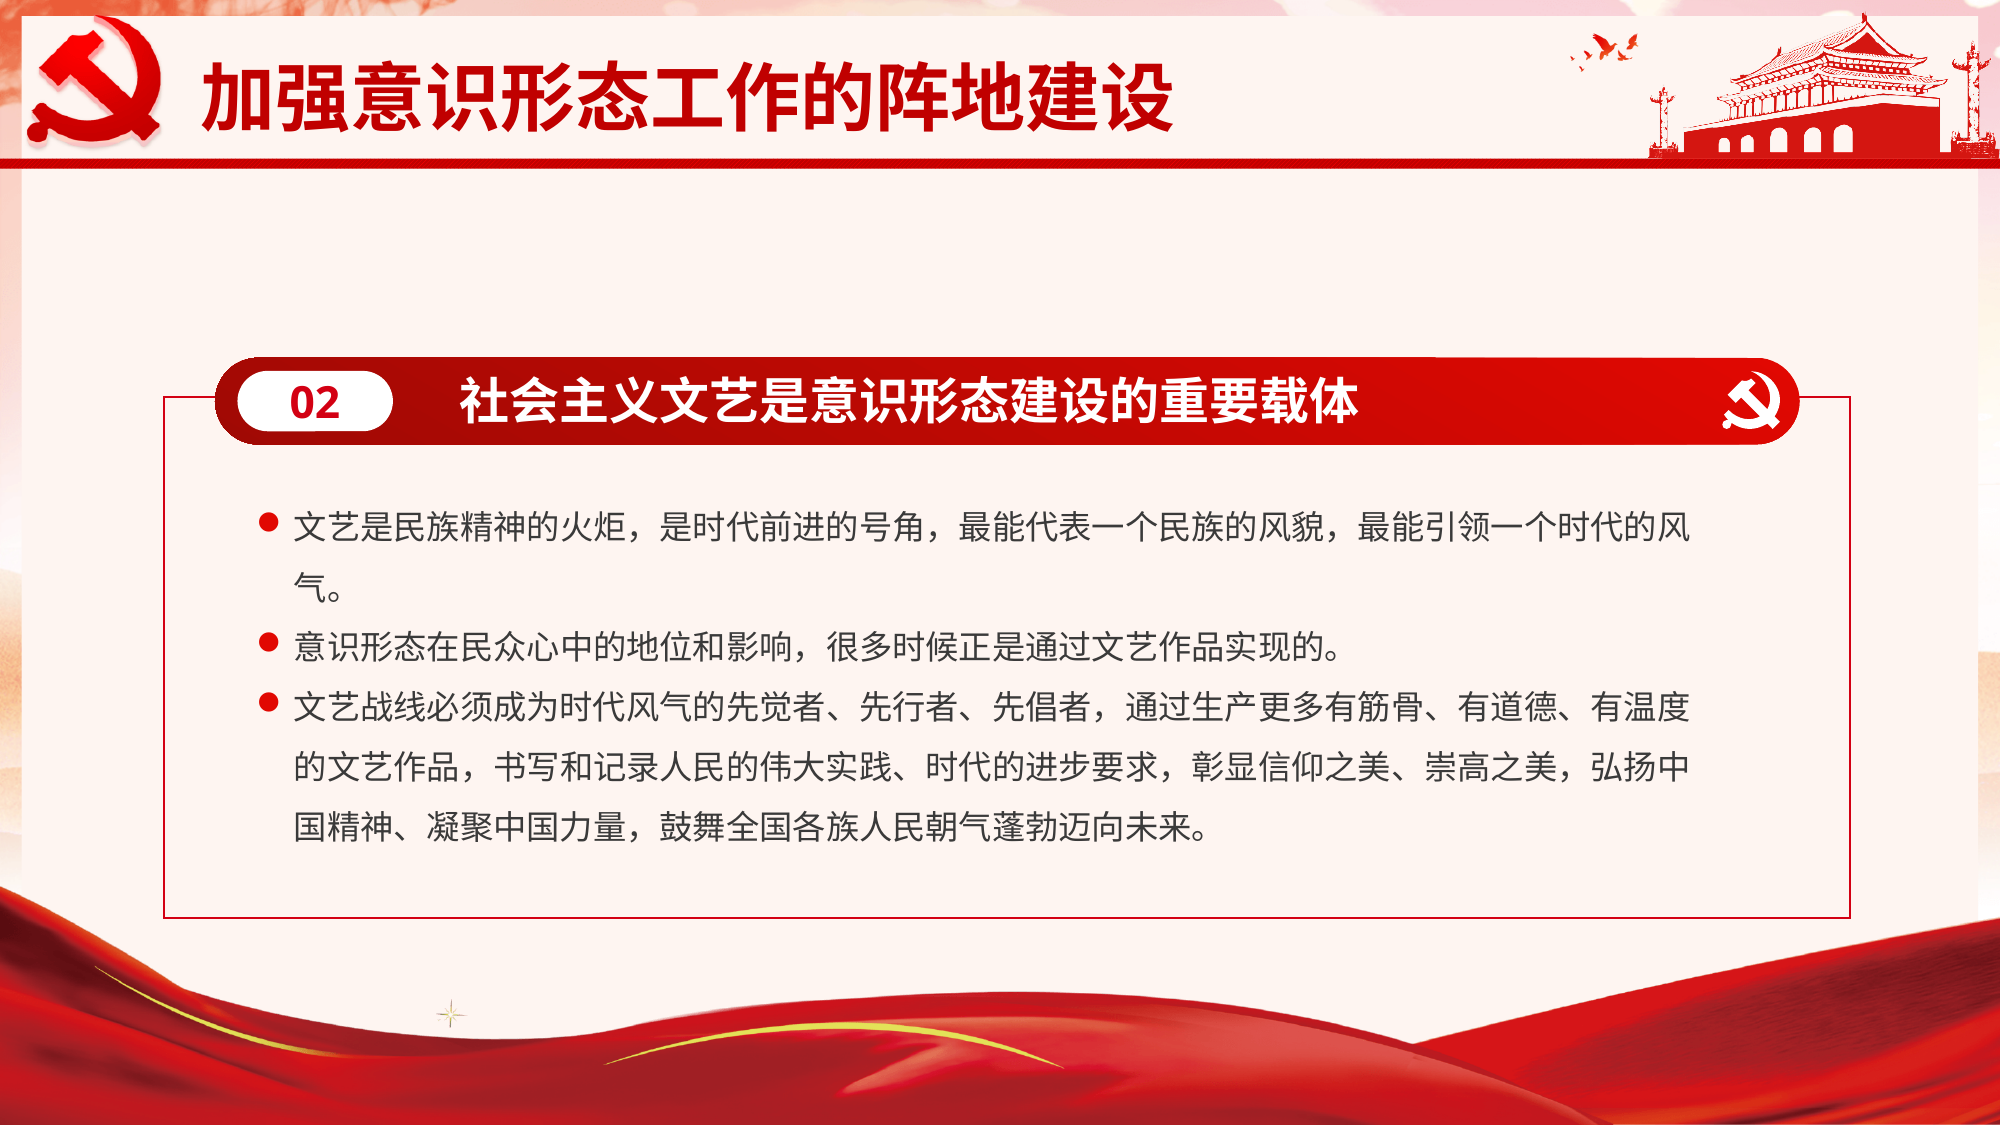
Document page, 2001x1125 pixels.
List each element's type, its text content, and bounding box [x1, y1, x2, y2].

text_box [213, 356, 1801, 446]
picture [0, 0, 2000, 159]
picture [0, 169, 2000, 1125]
text_box 02 [236, 369, 394, 433]
text_box 文艺是民族精神的火炬，是时代前进的号角，最能代表一个民族的风貌，最能引领一个时代的风气。 意识形态在民众心中的地位和影响，很多时候正是通过文艺作品实现的。 文艺战线必须成为时代风气的先觉者、先行者、先倡者，通过生产更多有筋骨、有道德、有温度的文艺作品，书写和记录人民的伟大实践、时代的进步要求，彰显信仰之美、崇高之美，弘扬中国精神、凝聚中国力量，鼓舞全国各族人民朝气蓬勃迈向未来。 [241, 479, 1723, 854]
text_box [163, 396, 1851, 919]
text_box 社会主义文艺是意识形态建设的重要载体 [444, 362, 1251, 435]
text_box [1721, 370, 1782, 431]
